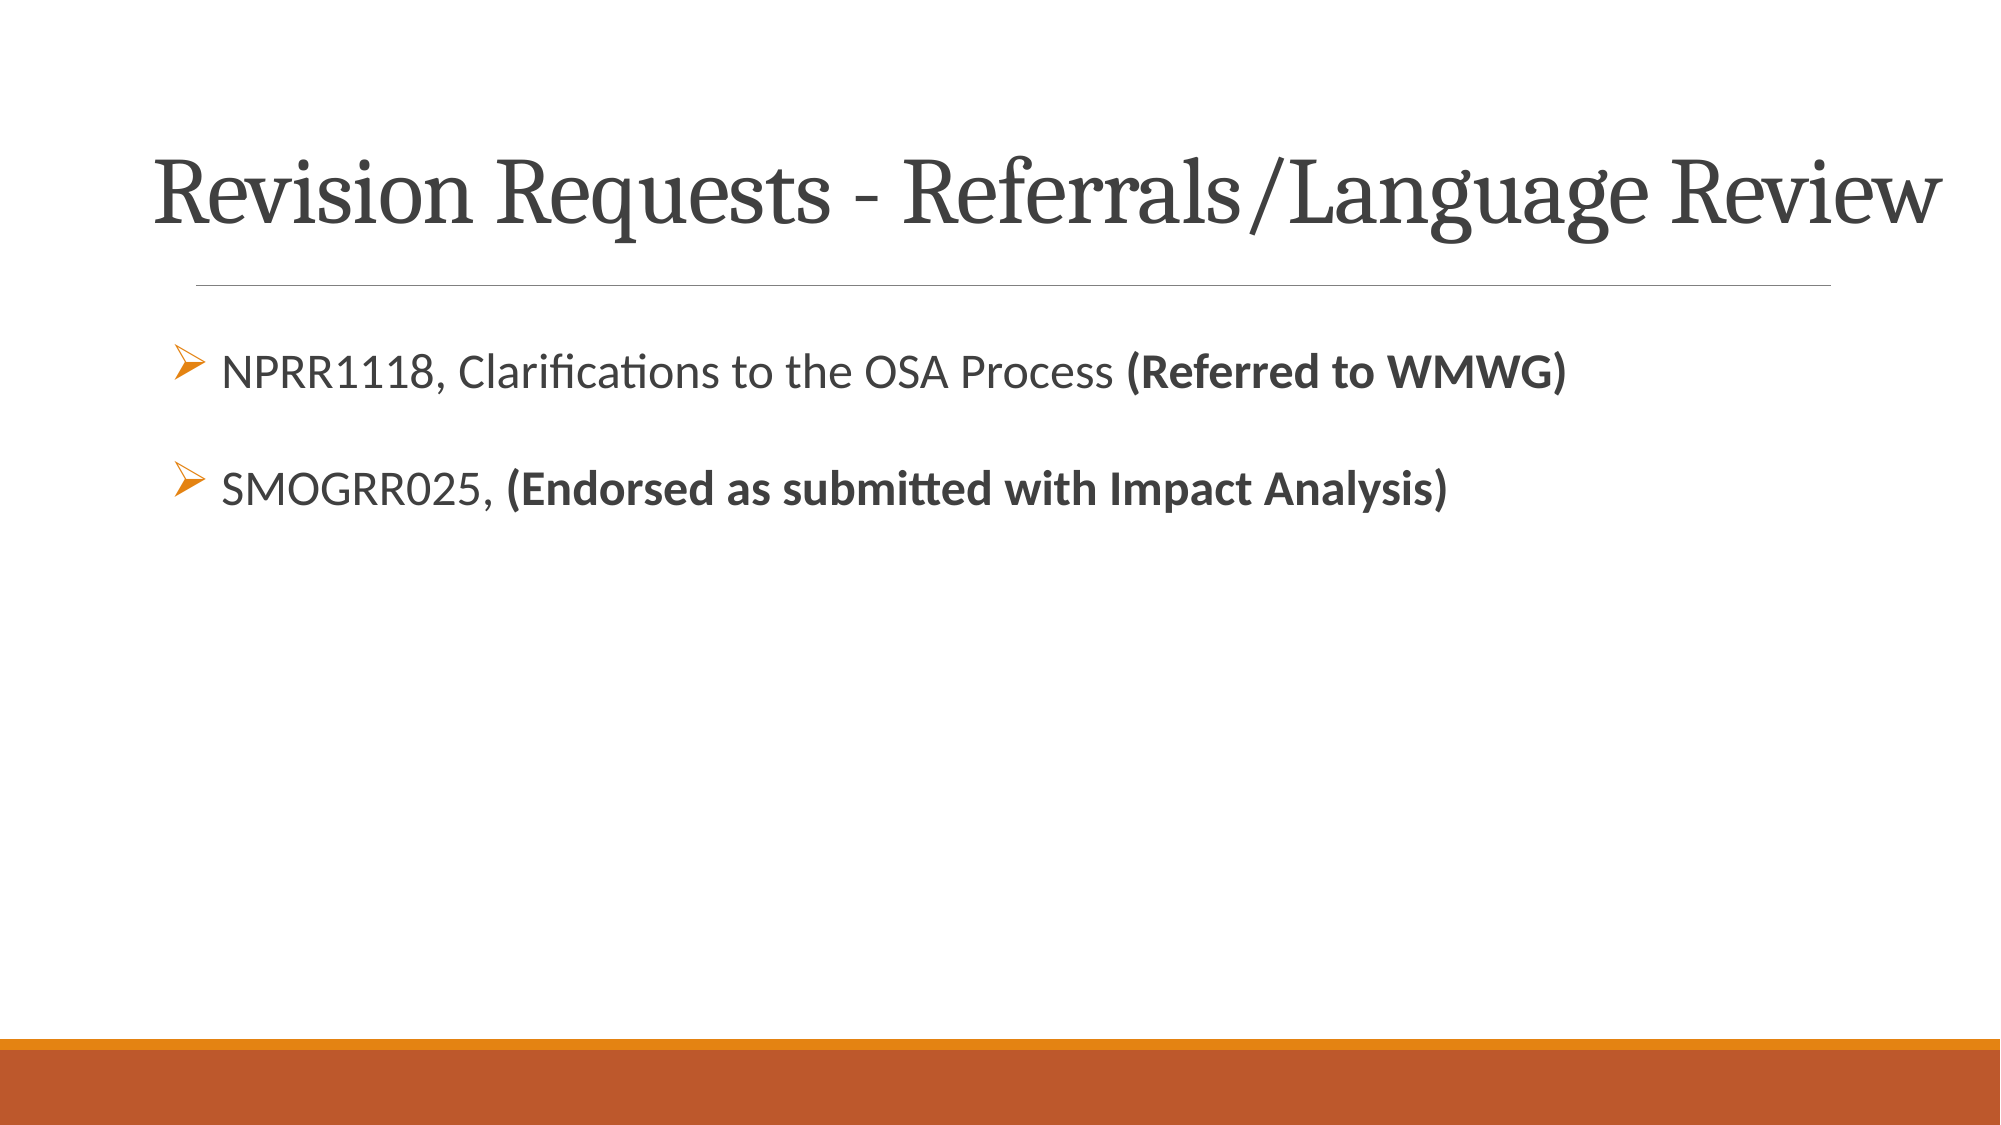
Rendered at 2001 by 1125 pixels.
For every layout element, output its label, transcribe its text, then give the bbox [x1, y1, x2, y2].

title Revision Requests - Referrals/Language Review [137, 41, 1968, 251]
list NPRR1118, Clarifications to the OSA Process (Referred to WMWG) SMOGRR025, (Endorsed as submitted with Impact Analysis) [137, 250, 1950, 963]
